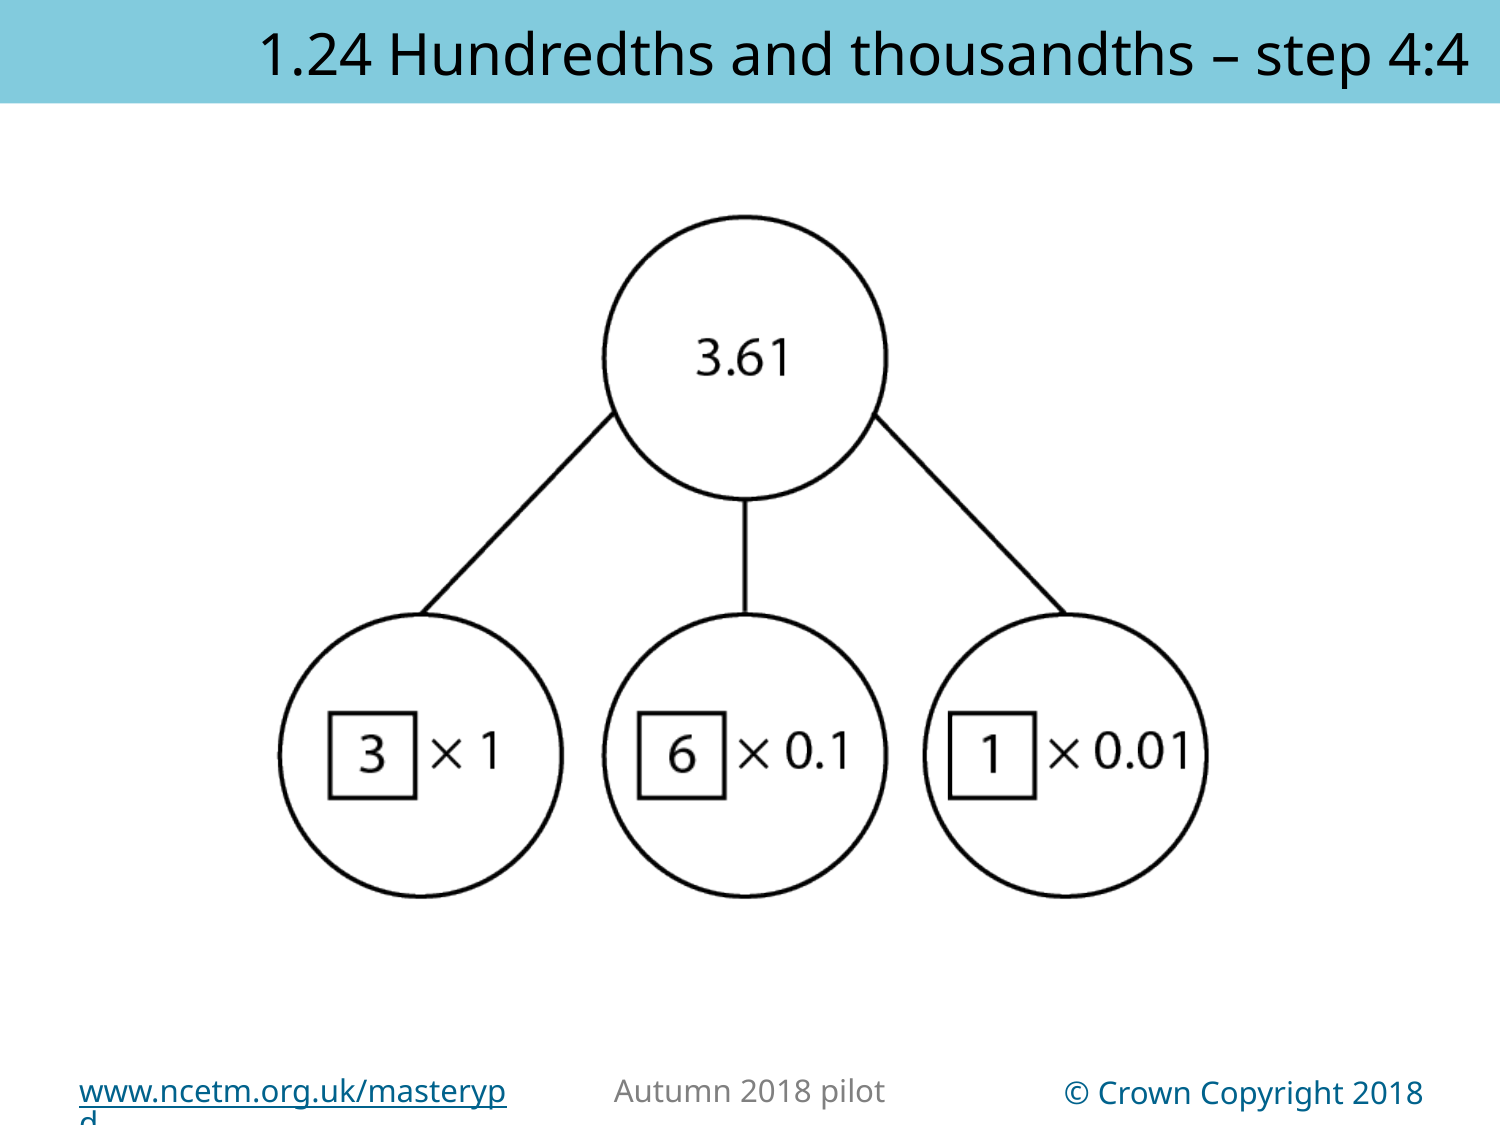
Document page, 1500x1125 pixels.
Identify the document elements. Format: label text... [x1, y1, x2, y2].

picture [96, 194, 1404, 931]
list 1.24 Hundredths and thousandths – step 4:4 [0, 0, 1500, 104]
